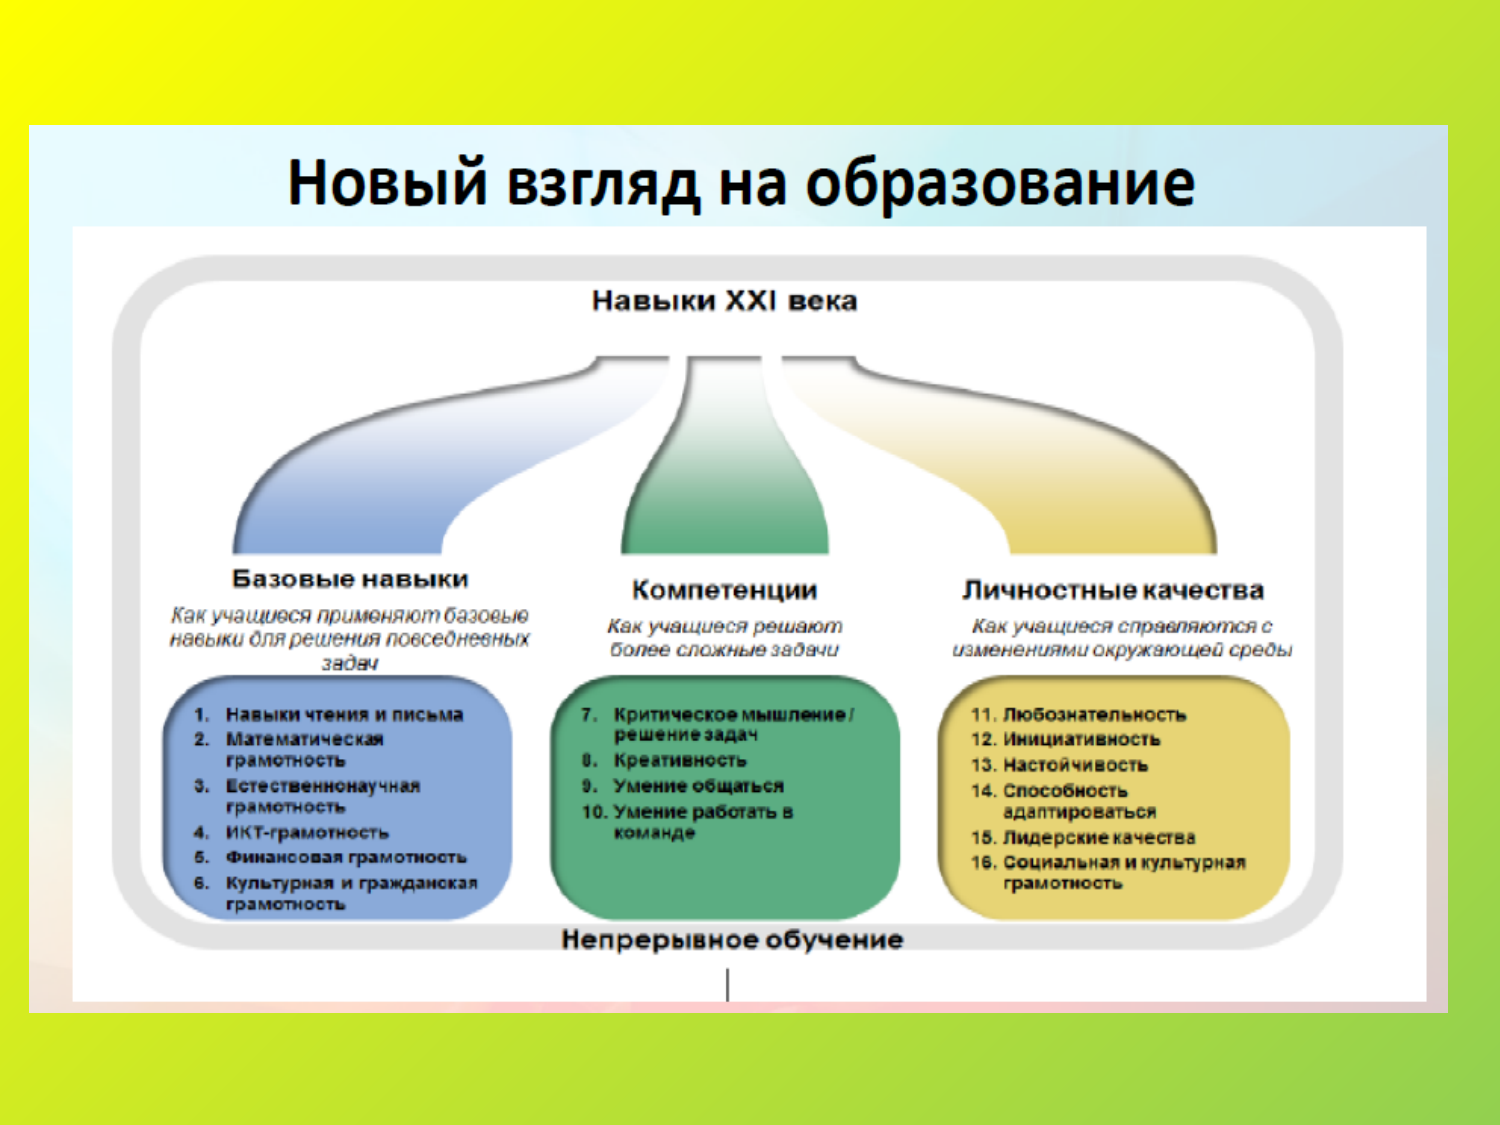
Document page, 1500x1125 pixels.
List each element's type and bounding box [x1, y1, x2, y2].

picture [29, 125, 1448, 1014]
